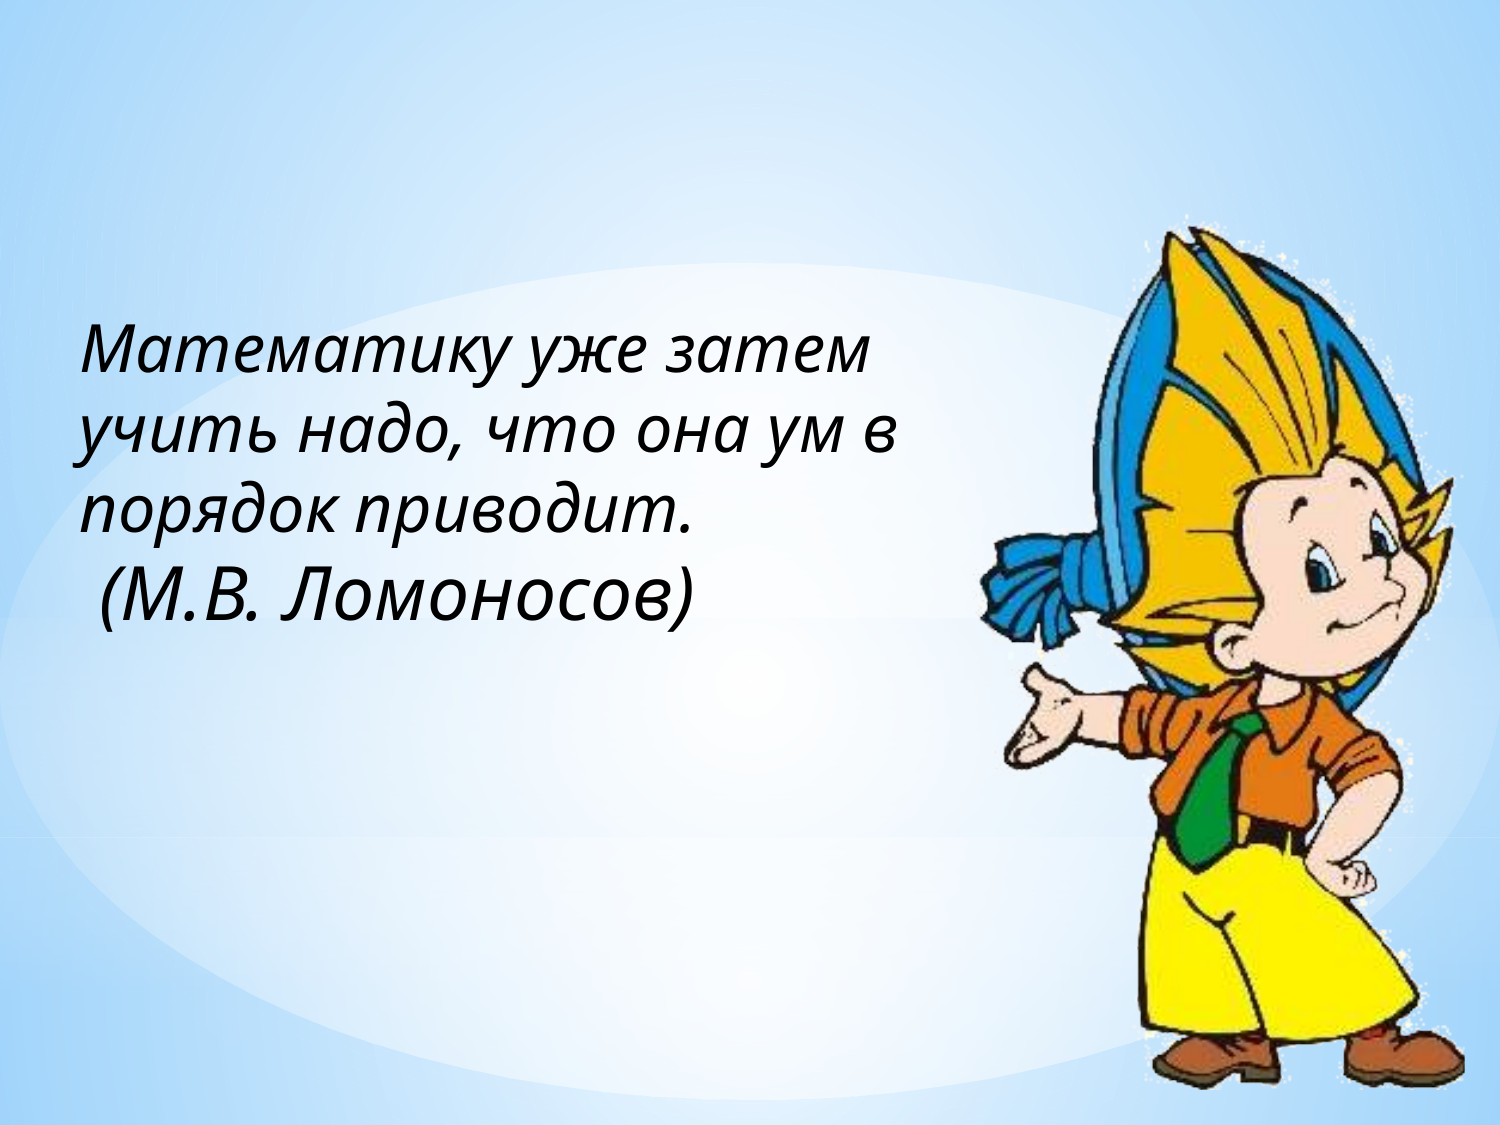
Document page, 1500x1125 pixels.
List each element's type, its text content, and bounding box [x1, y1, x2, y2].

text_box Математику уже затем учить надо, что она ум в порядок приводит. (М.В. Ломоносов) [64, 298, 949, 643]
picture [972, 203, 1465, 1090]
